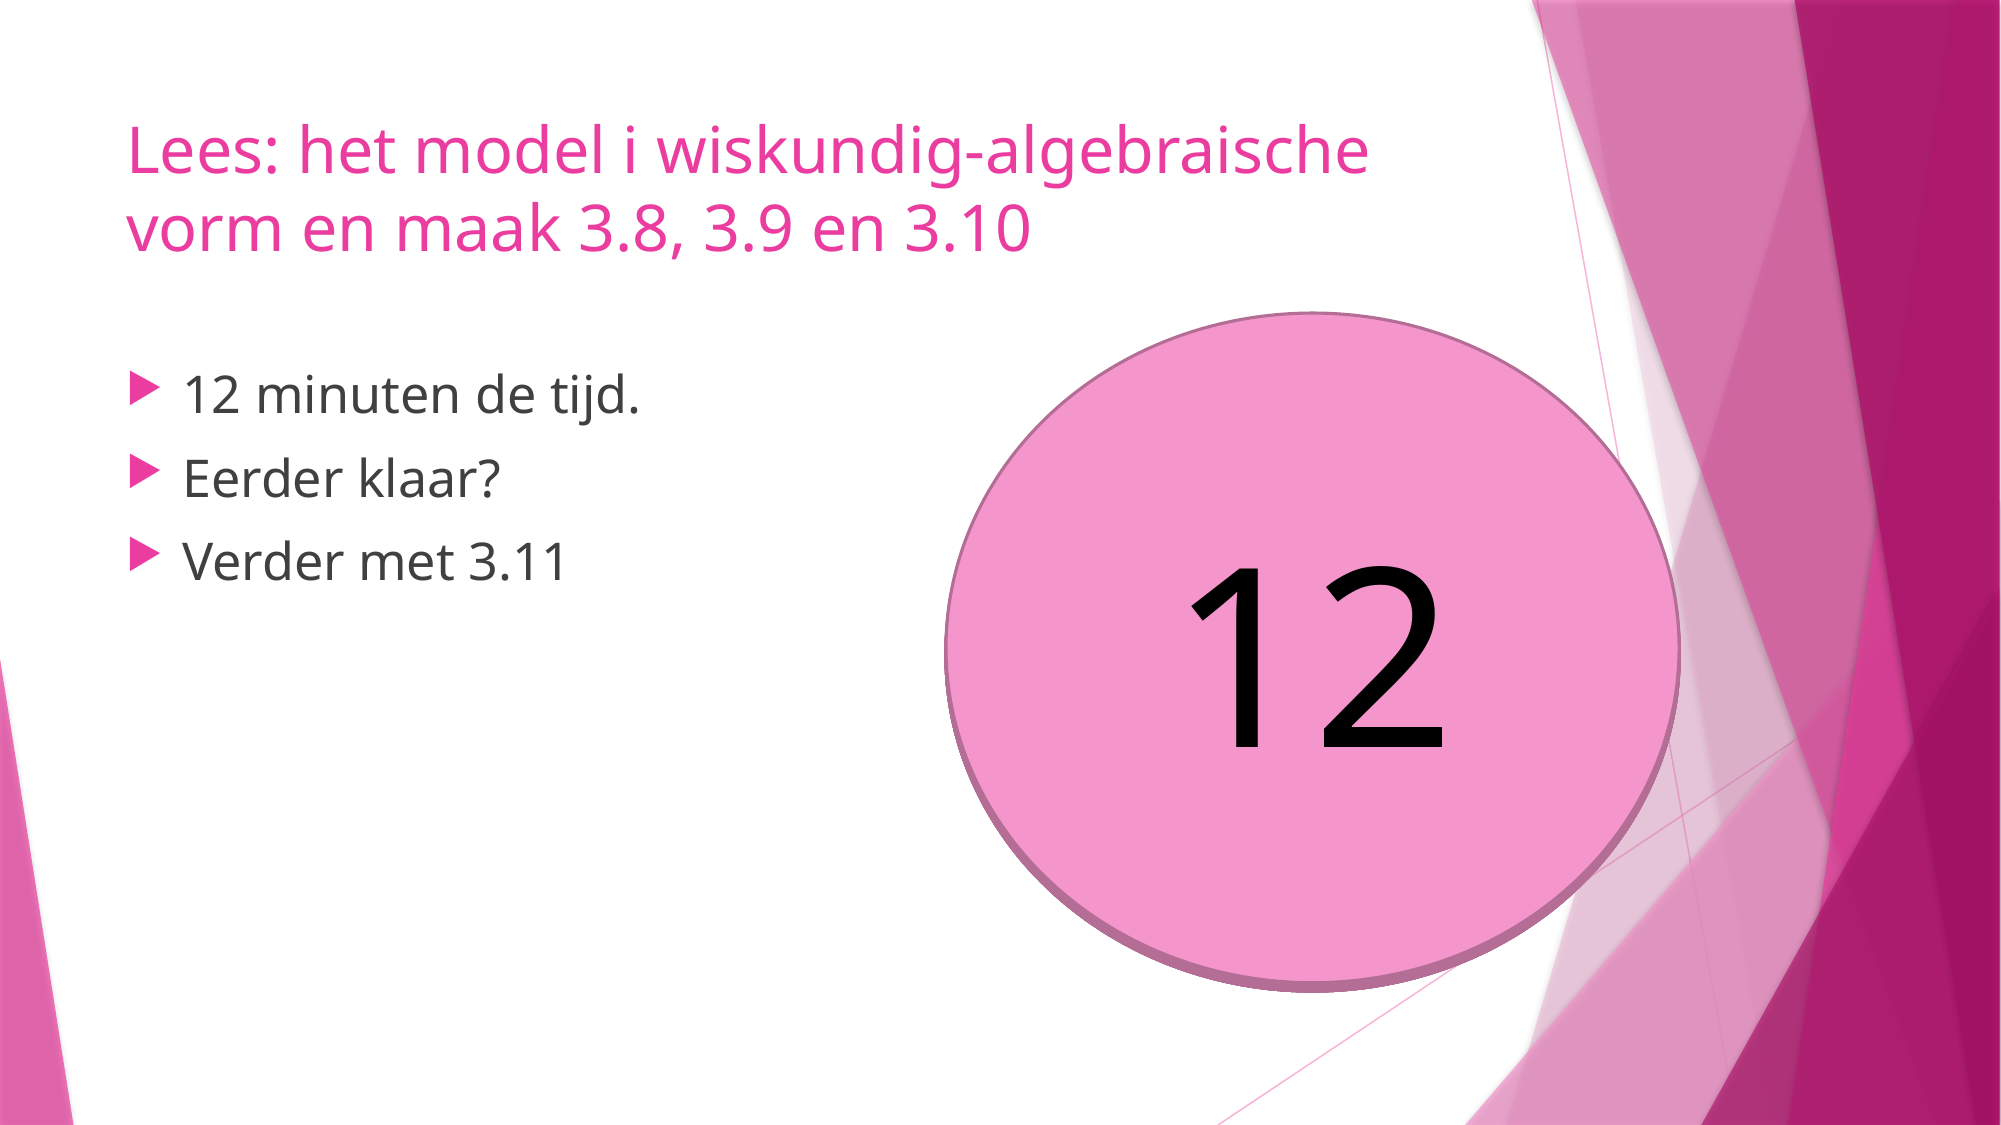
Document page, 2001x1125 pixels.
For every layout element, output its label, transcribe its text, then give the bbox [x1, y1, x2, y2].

text_box 11 [957, 736, 1669, 988]
title Lees: het model i wiskundig-algebraische vorm en maak 3.8, 3.9 en 3.10 [111, 101, 1522, 319]
text_box 12 [944, 311, 1681, 985]
text_box 9 [958, 742, 1668, 990]
text_box 7 [961, 748, 1667, 993]
list 12 minuten de tijd. Eerder klaar? Verder met 3.11 [111, 354, 774, 992]
